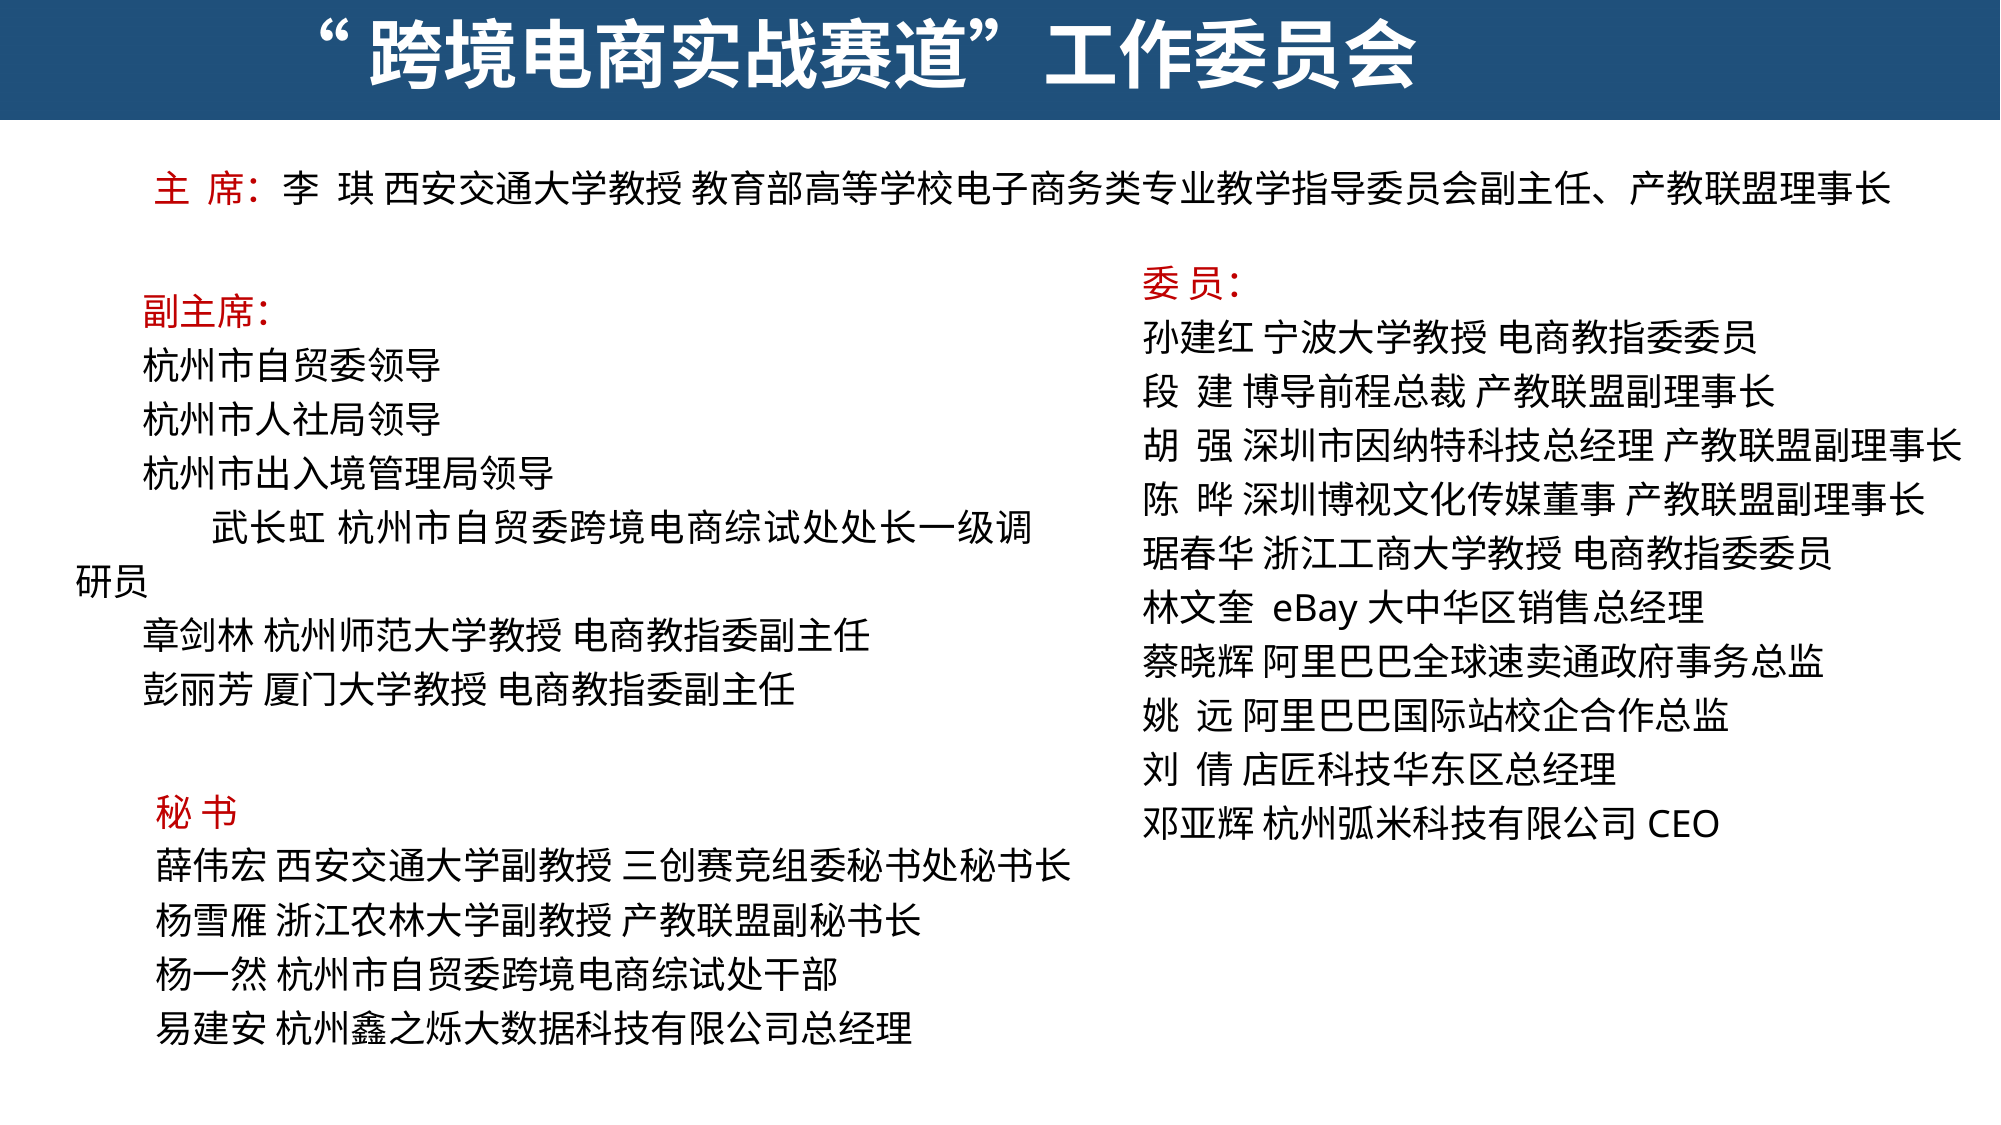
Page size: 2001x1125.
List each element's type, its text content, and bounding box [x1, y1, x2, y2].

text_box 副主席： 杭州市自贸委领导 杭州市人社局领导 杭州市出入境管理局领导 武长虹 杭州市自贸委跨境电商综试处处长一级调研员 章剑林 杭州师范大学教授 电商教指委副主任 彭丽芳 厦门大学教授 电商教指委副主任 [48, 272, 1048, 719]
text_box 主 席：李 琪 西安交通大学教授 教育部高等学校电子商务类专业教学指导委员会副主任、产教联盟理事长 [59, 148, 1969, 218]
text_box 委 员： 孙建红 宁波大学教授 电商教指委委员 段 建 博导前程总裁 产教联盟副理事长 胡 强 深圳市因纳特科技总经理 产教联盟副理事长 陈 晔 深圳博视文化传媒董事 产教联盟副理事长 琚春华 浙江工商大学教授 电商教指委委员 林文奎 eBay大中华区销售总经理 蔡晓辉 阿里巴巴全球速卖通政府事务总监 姚 远 阿里巴巴国际站校企合作总监 刘 倩 店匠科技华东区总经理 邓亚辉 杭州弧米科技有限公司CEO [1048, 243, 2000, 852]
list 秘 书 薛伟宏 西安交通大学副教授 三创赛竞组委秘书处秘书长 杨雪雁 浙江农林大学副教授 产教联盟副秘书长 杨一然 杭州市自贸委跨境电商综试处干部 易建安 杭州鑫之烁大数据科技有限公司总经理 [128, 772, 1139, 1062]
picture [0, 0, 2000, 120]
